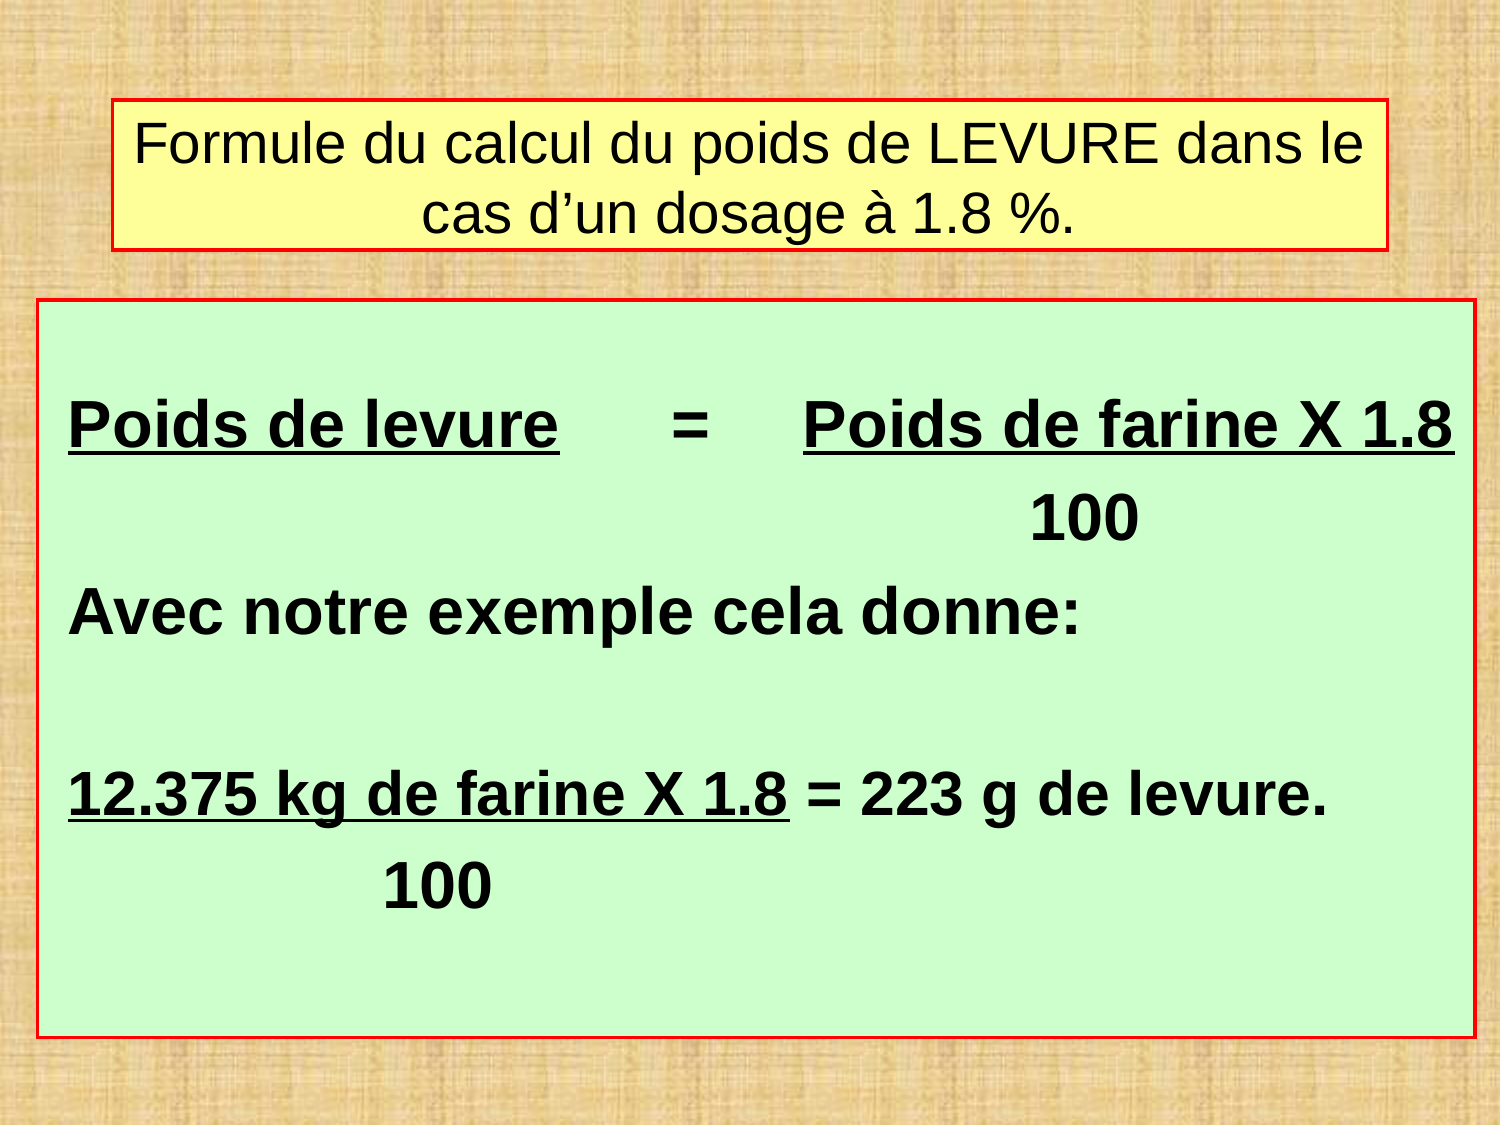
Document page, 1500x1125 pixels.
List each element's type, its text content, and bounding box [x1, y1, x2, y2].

title Formule du calcul du poids de LEVURE dans le cas d’un dosage à 1.8 %. [112, 99, 1388, 250]
list Poids de levure = Poids de farine X 1.8 100 Avec notre exemple cela donne: 12.375 kg de farine X 1.8 = 223 g de levure. 100 [37, 299, 1475, 1038]
picture [0, 0, 1500, 1125]
